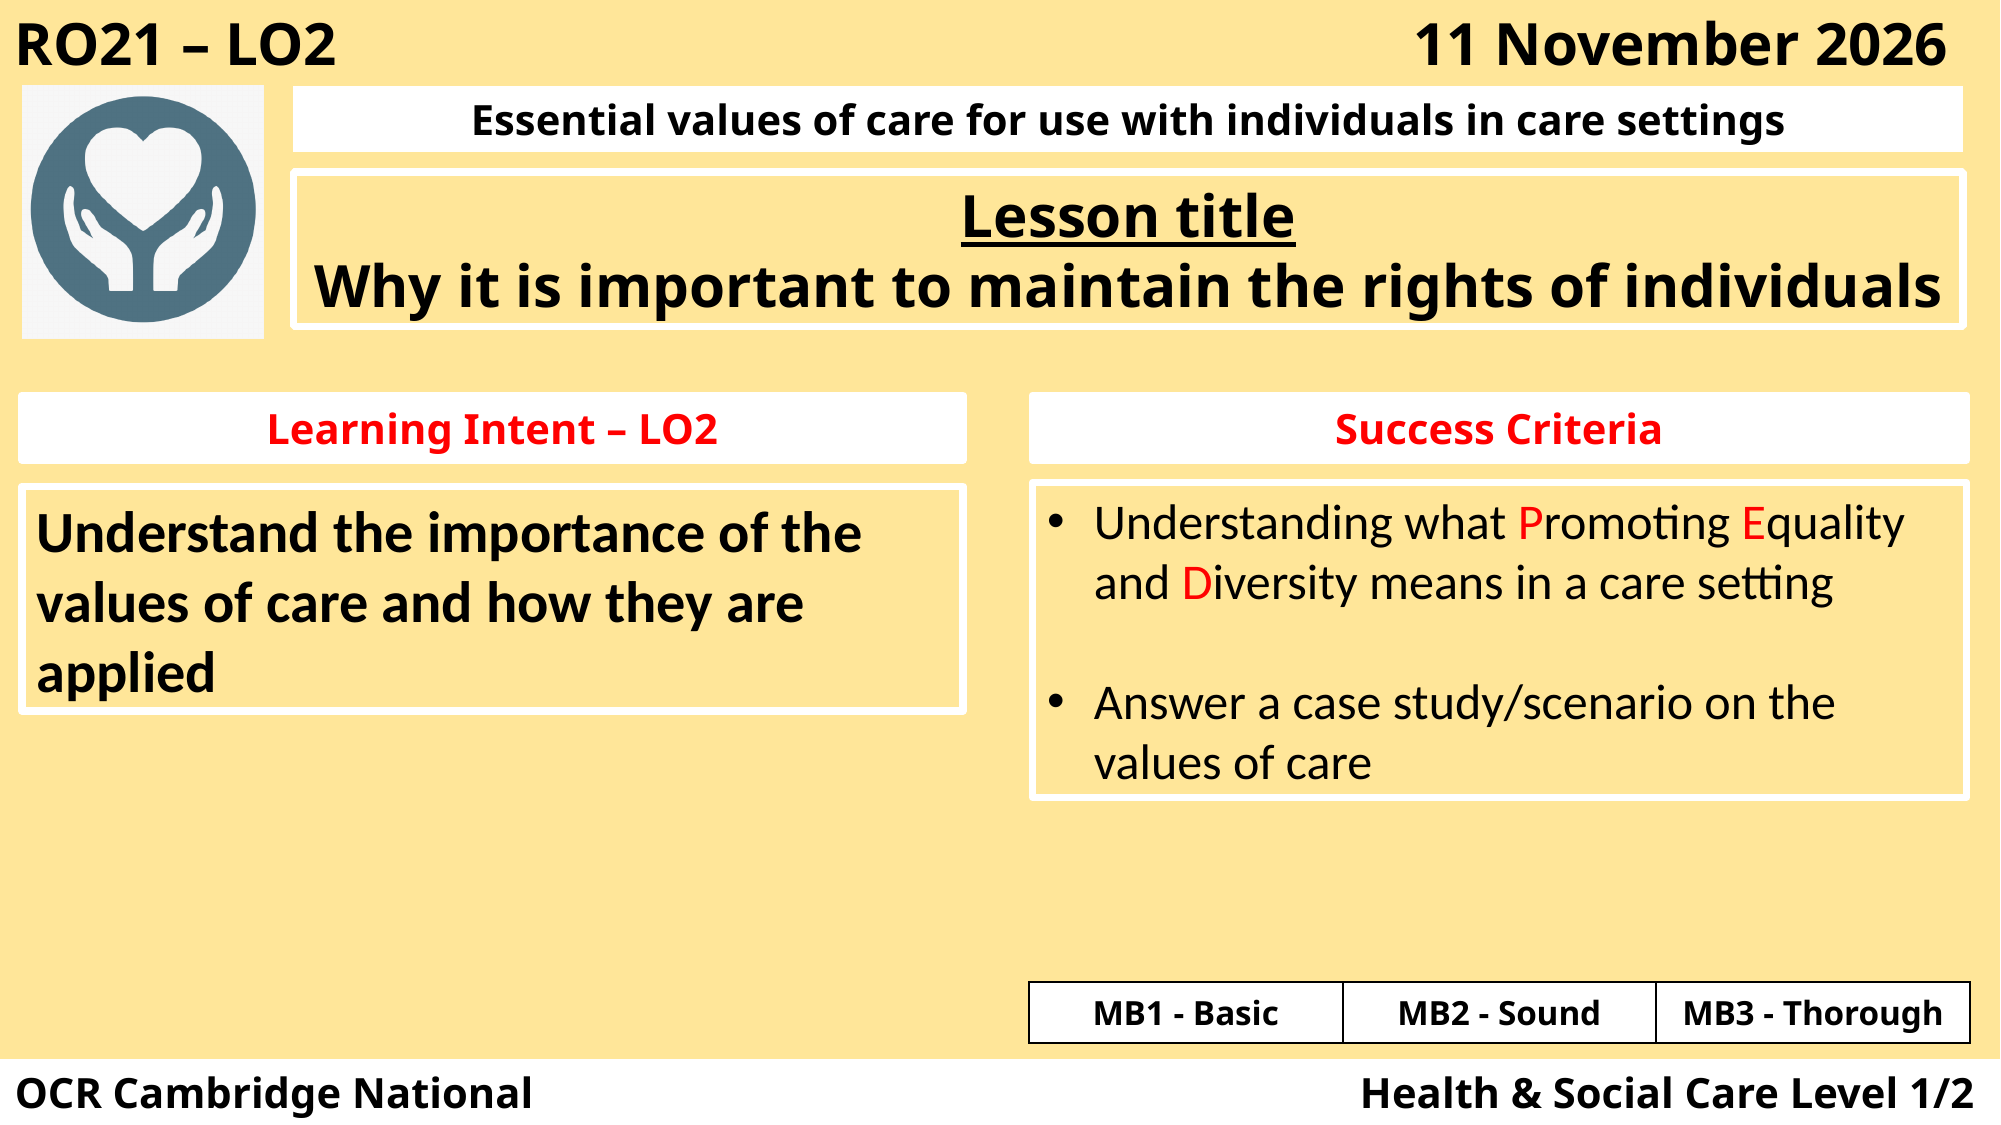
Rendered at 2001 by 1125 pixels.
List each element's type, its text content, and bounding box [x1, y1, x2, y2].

table_header MB3 - Thorough [1657, 983, 1969, 1042]
text_box Learning Intent – LO2 [21, 395, 964, 461]
text_box Understand the importance of the values of care and how they are applied [21, 486, 964, 711]
text_box Health & Social Care Level 1/2 [873, 1059, 2000, 1125]
text_box Understanding what Promoting Equality and Diversity means in a care setting Answer a case study/scenario on the values of care [1032, 482, 1967, 798]
text_box Success Criteria [1032, 395, 1967, 461]
table_header MB1 - Basic [1030, 983, 1342, 1042]
text_box 25 September 2020 [1205, 0, 1964, 94]
text_box OCR Cambridge National [0, 1059, 873, 1125]
text_box RO21 – LO2 [0, 0, 398, 85]
table_header MB2 - Sound [1344, 983, 1655, 1042]
picture [22, 85, 264, 339]
text_box Lesson title Why it is important to maintain the rights of individuals [293, 171, 1963, 327]
text_box Essential values of care for use with individuals in care settings [293, 86, 1963, 152]
